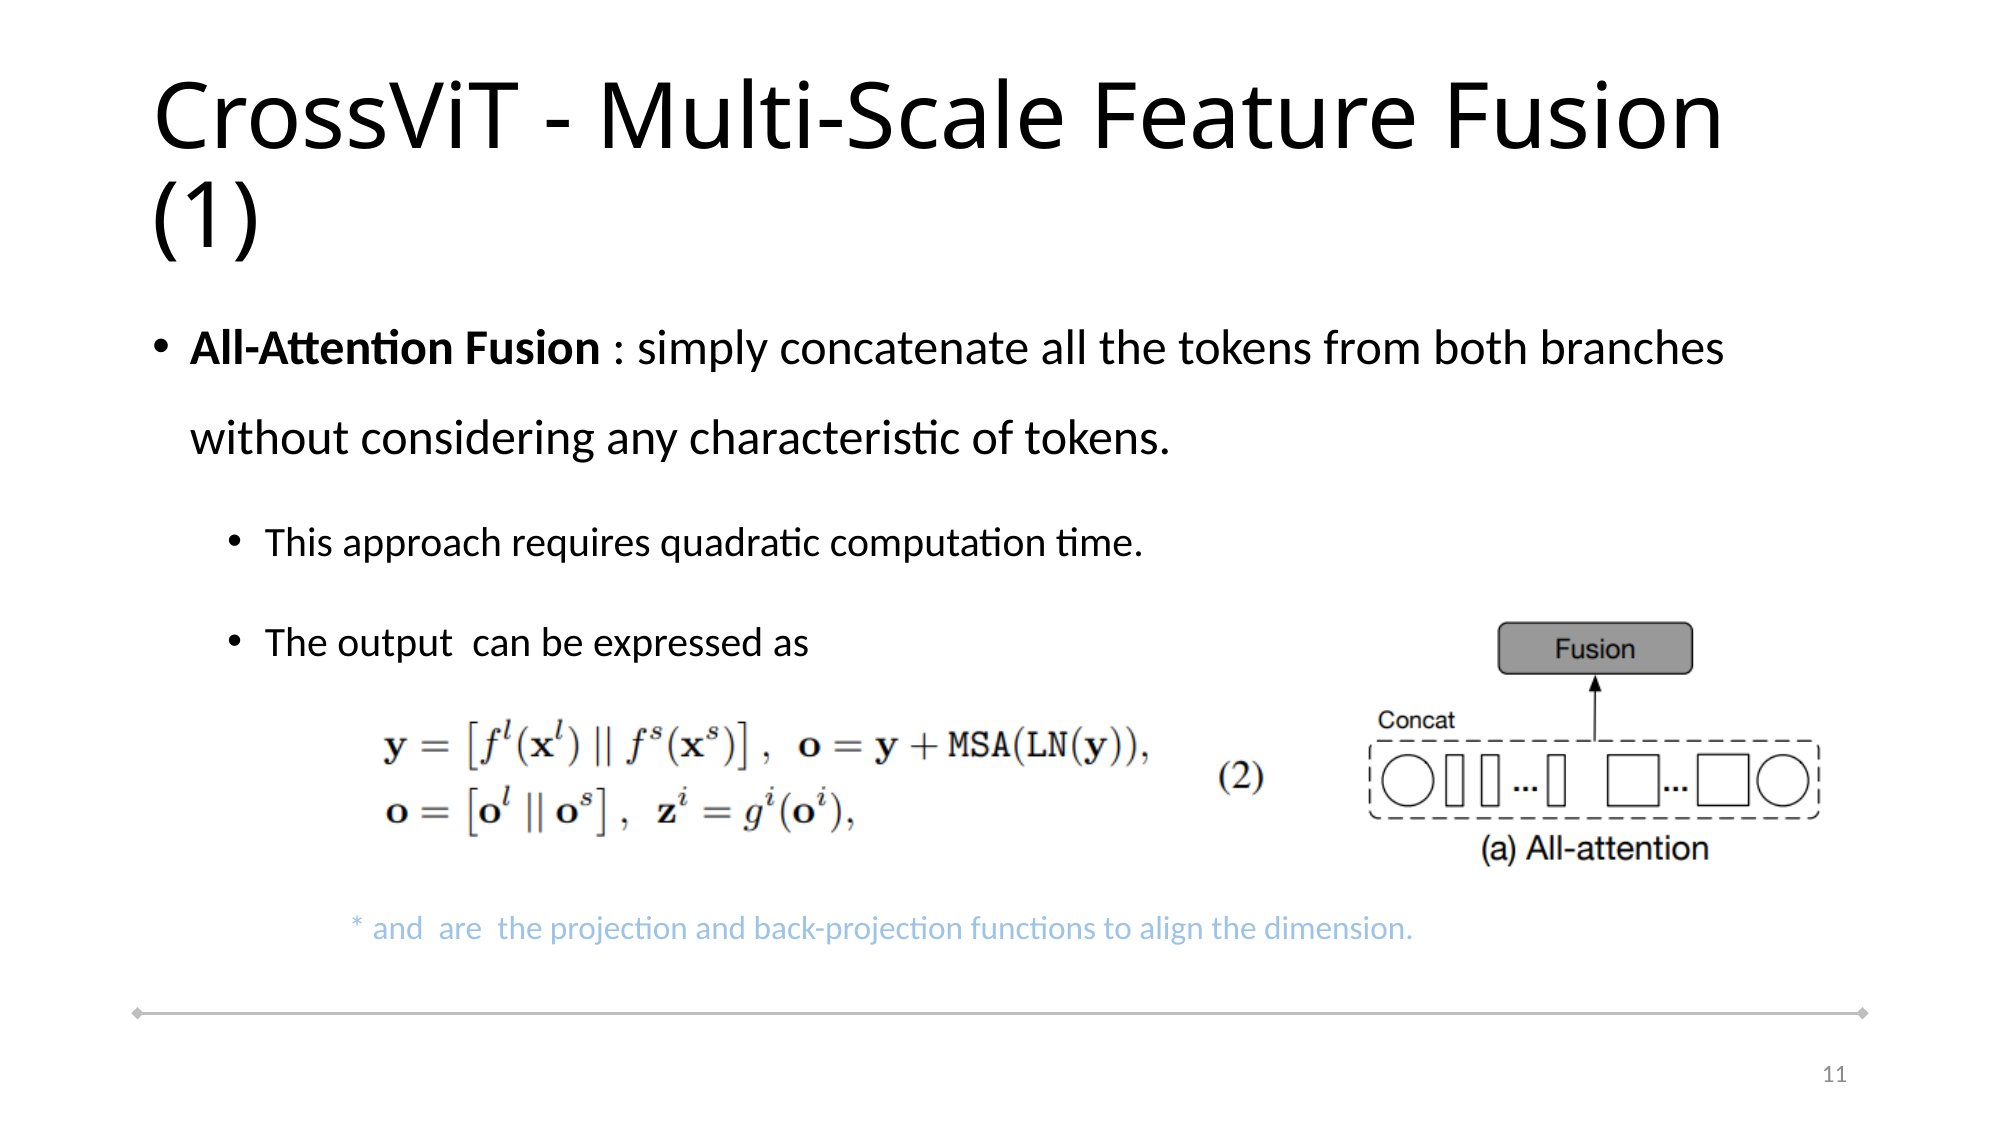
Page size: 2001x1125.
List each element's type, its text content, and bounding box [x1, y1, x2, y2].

picture [1332, 594, 1863, 905]
picture [364, 703, 1276, 845]
slide_number 11 [1412, 1042, 1863, 1103]
title CrossViT - Multi-Scale Feature Fusion (1) [137, 59, 1863, 278]
